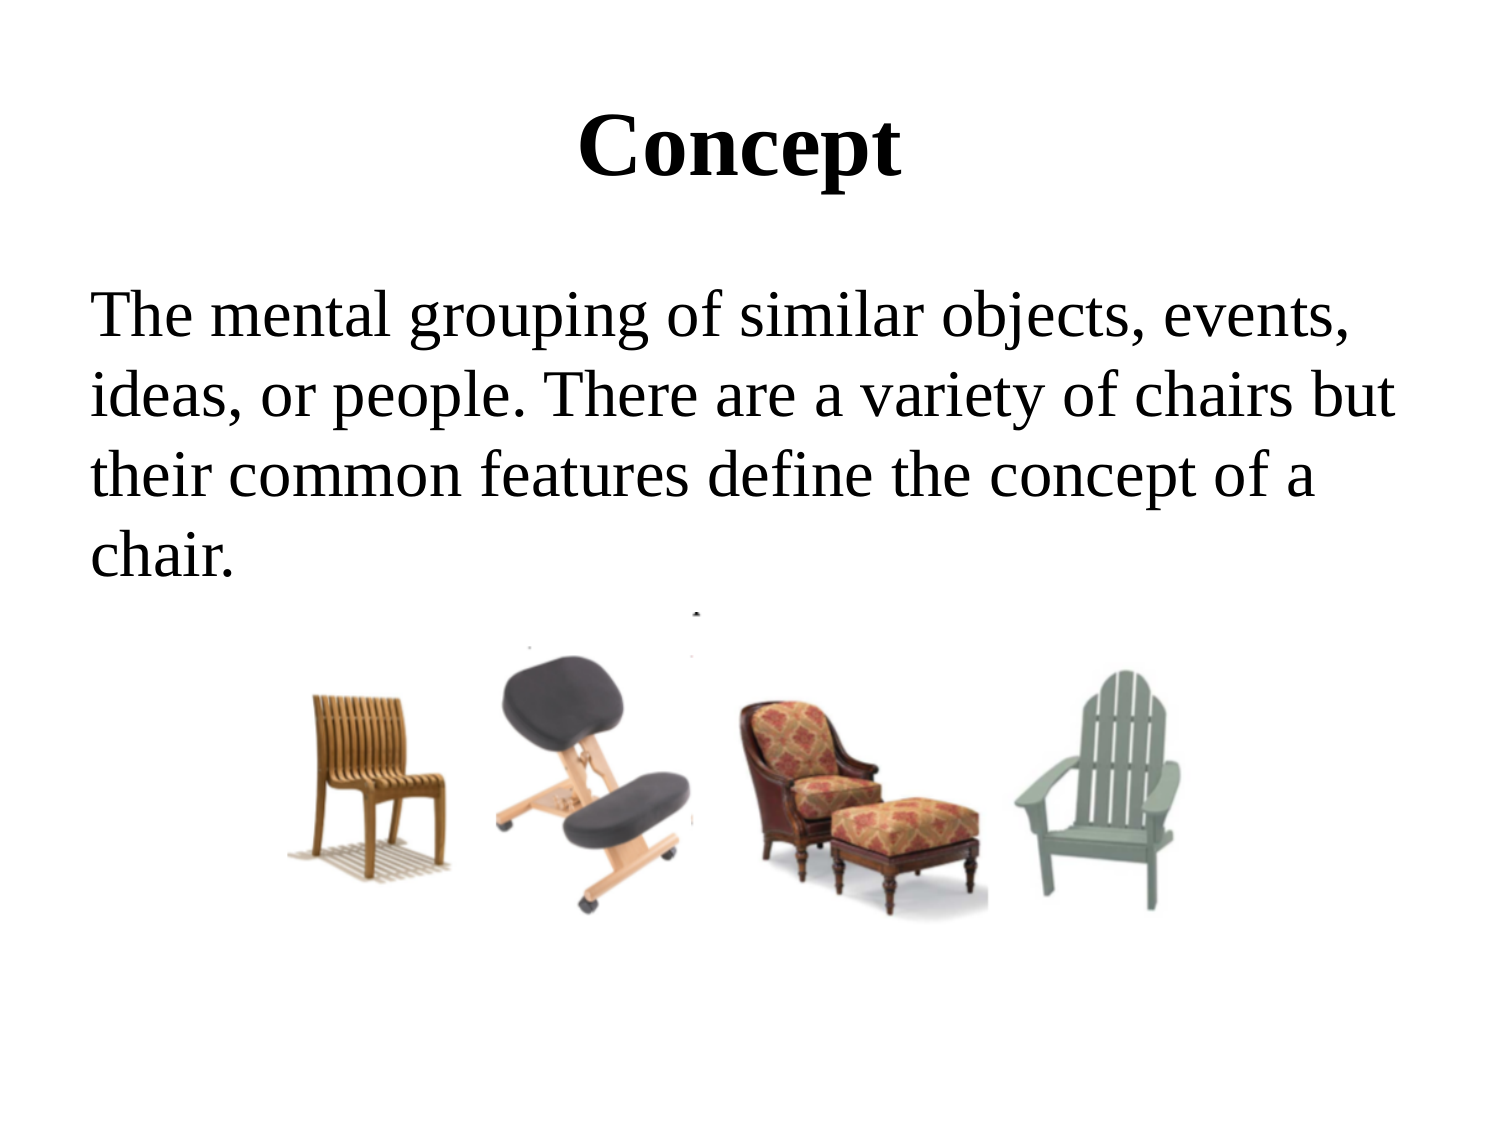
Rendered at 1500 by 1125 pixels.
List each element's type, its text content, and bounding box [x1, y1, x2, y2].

picture [287, 612, 1201, 988]
title Concept [75, 45, 1425, 233]
list The mental grouping of similar objects, events, ideas, or people. There are a variety of chairs but their common features define the concept of a chair. [75, 262, 1425, 1005]
